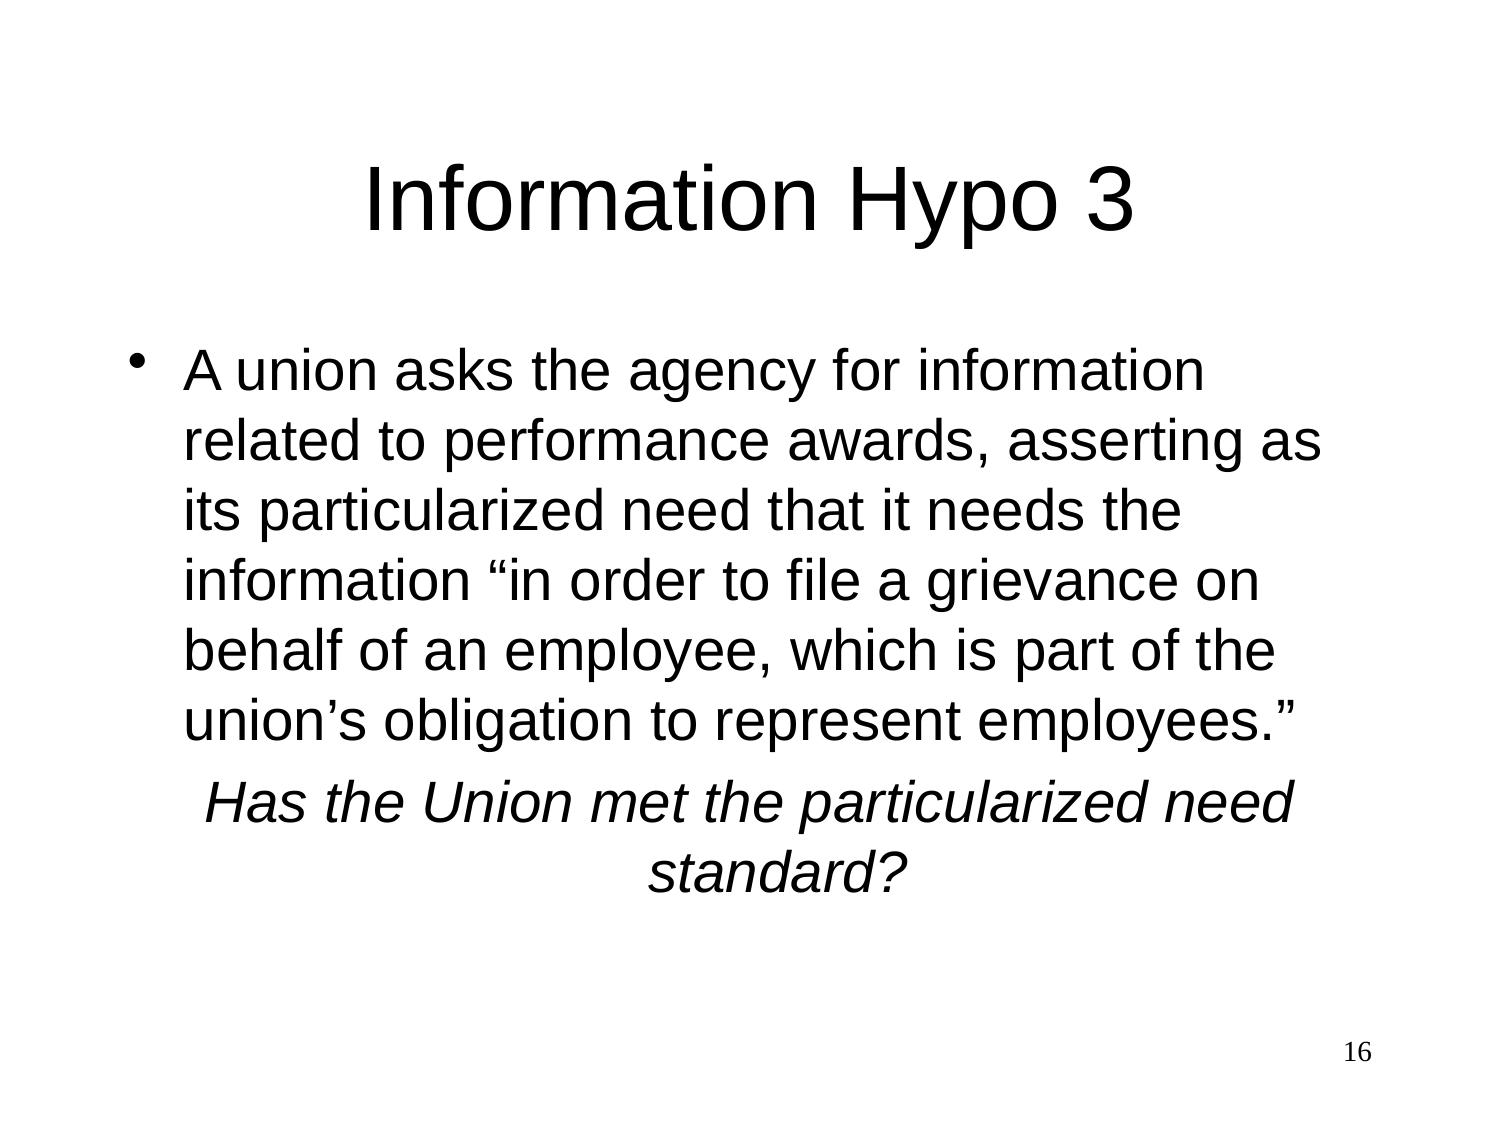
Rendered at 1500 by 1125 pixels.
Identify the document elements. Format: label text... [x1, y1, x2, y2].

title Information Hypo 3 [112, 99, 1388, 288]
slide_number 16 [1074, 1024, 1388, 1101]
list A union asks the agency for information related to performance awards, asserting as its particularized need that it needs the information “in order to file a grievance on behalf of an employee, which is part of the union’s obligation to represent employees.” Has the Union met the particularized need standard? [112, 324, 1388, 1001]
